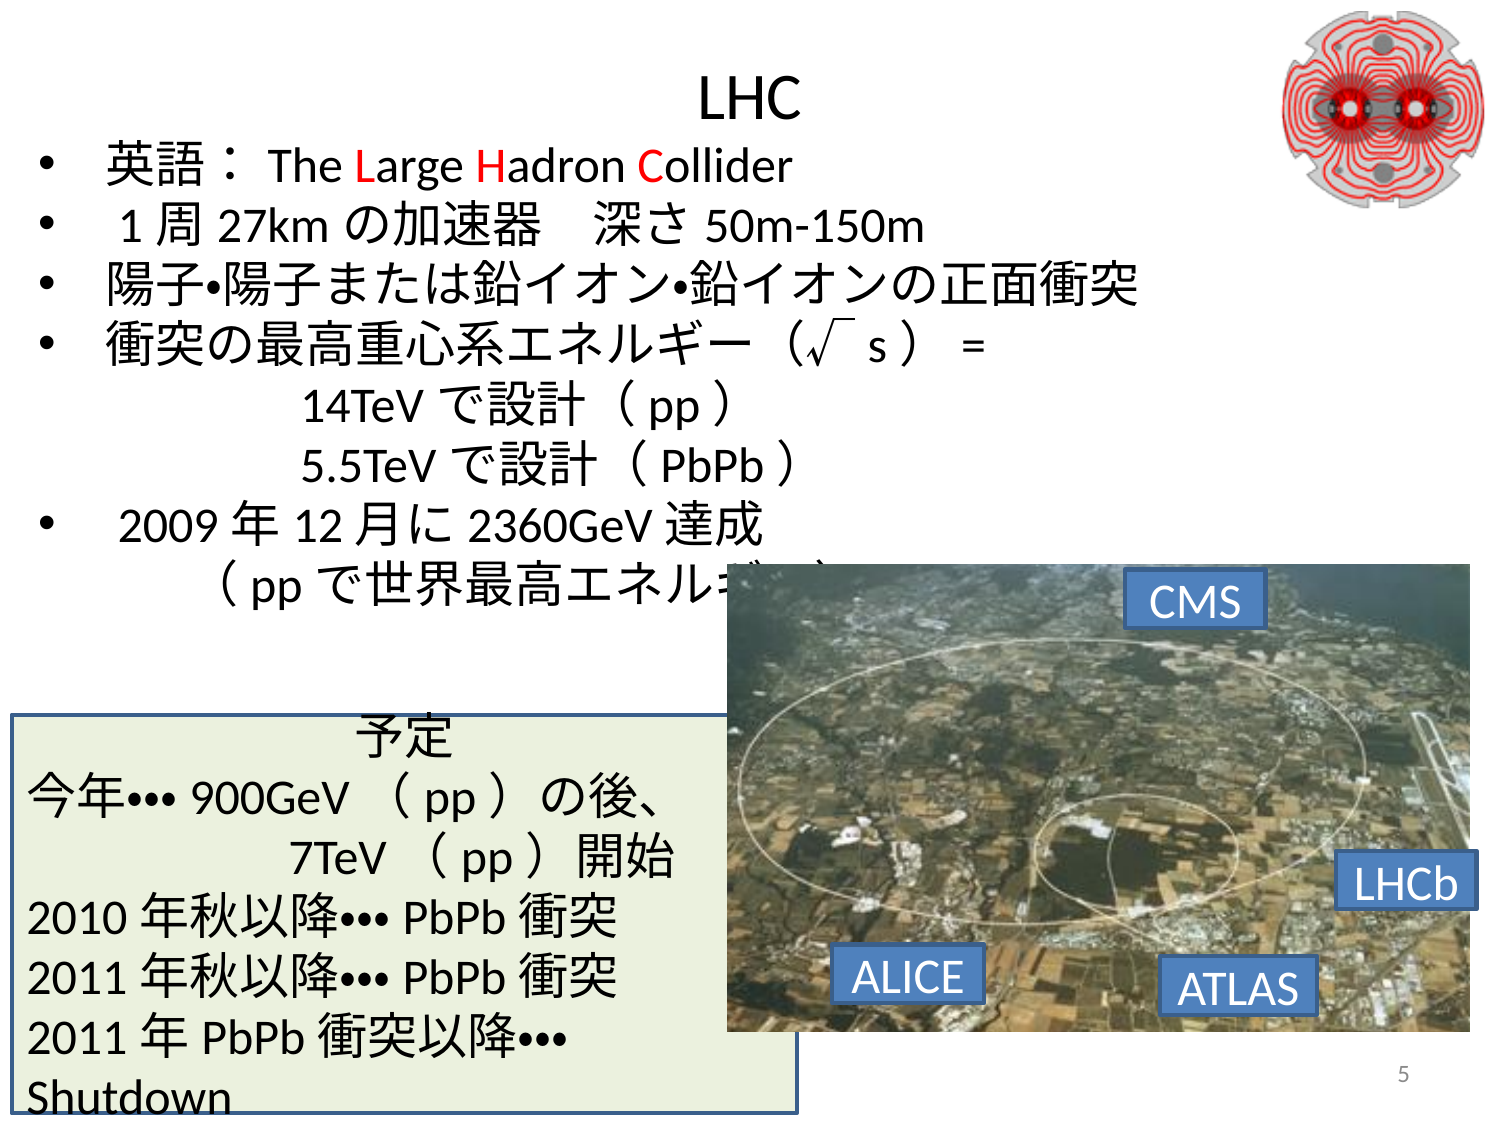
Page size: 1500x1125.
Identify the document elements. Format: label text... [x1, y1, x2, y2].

text_box 英語：The Large Hadron Collider 1周27kmの加速器 深さ50m-150m 陽子・陽子または鉛イオン・鉛イオンの正面衝突 衝突の最高重心系エネルギー（√s）= 14TeVで設計（pp） 5.5TeVで設計（PbPb） 2009年12月に2360GeV達成 （ppで世界最高エネルギー） [23, 124, 1184, 620]
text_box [726, 564, 1477, 1032]
picture [1277, 11, 1487, 212]
title LHC [75, 45, 1272, 141]
text_box 予定 今年・・・900GeV（pp）の後、 7TeV（pp）開始 2010年秋以降・・・PbPb衝突 2011年秋以降・・・PbPb衝突 2011年PbPb衝突以降・・・Shutdown [10, 713, 799, 1115]
slide_number 5 [1074, 1042, 1425, 1103]
